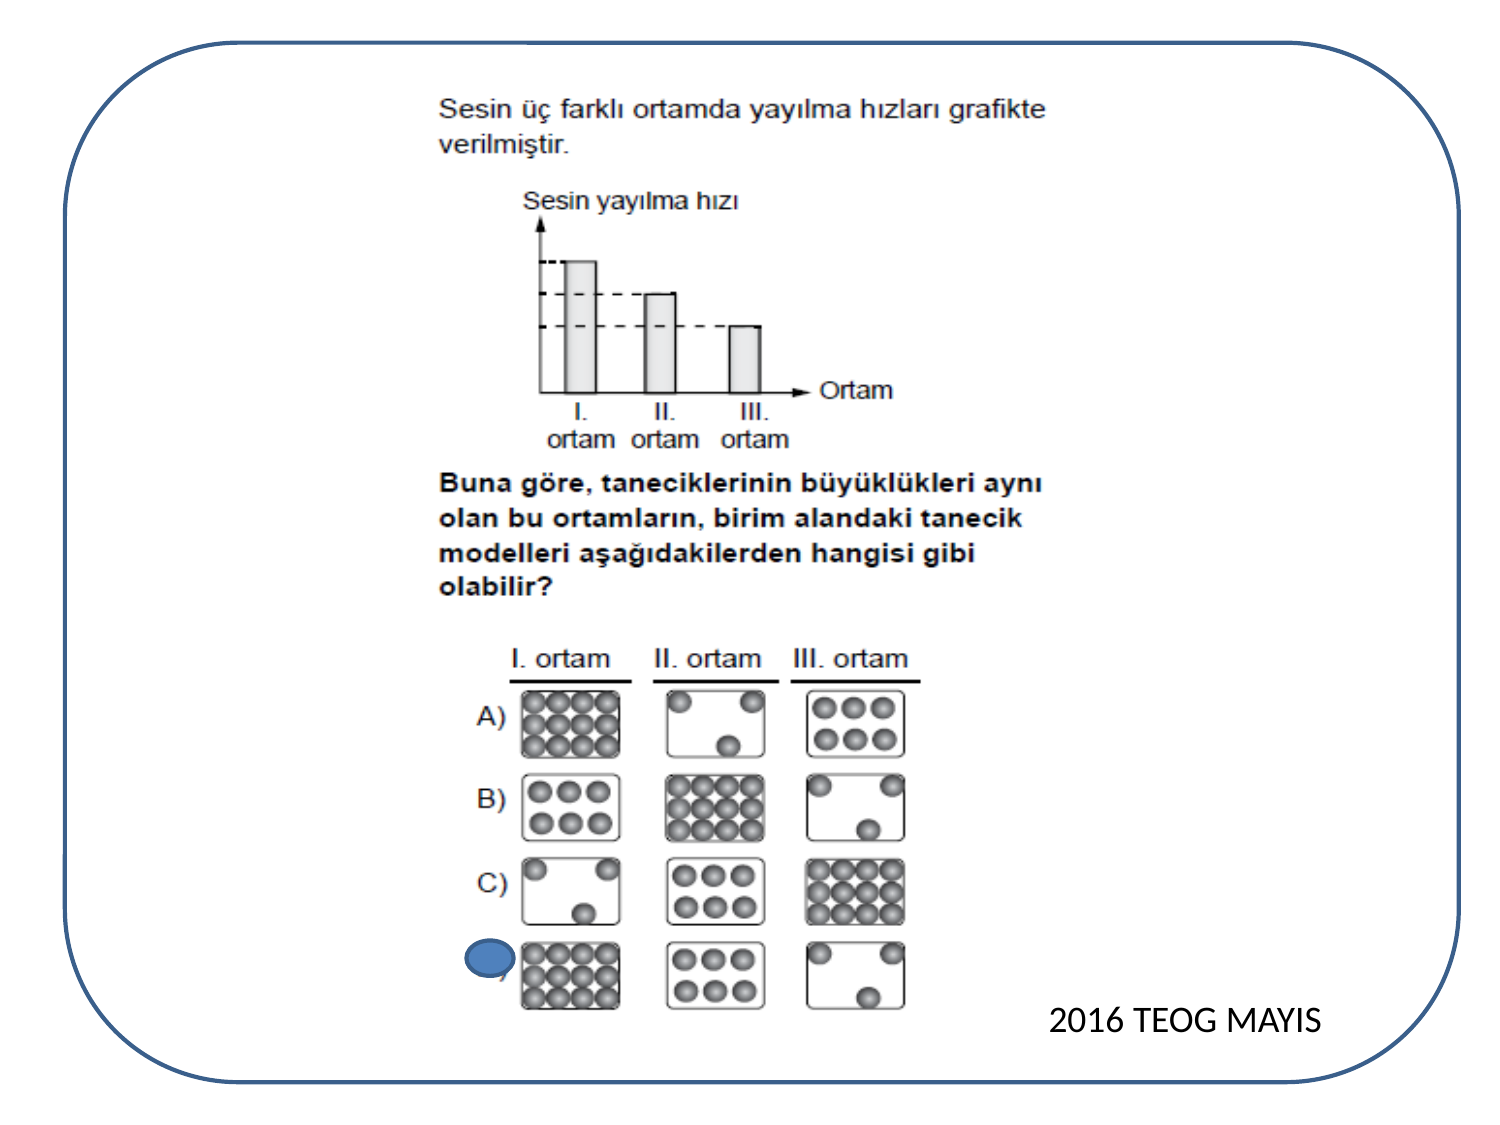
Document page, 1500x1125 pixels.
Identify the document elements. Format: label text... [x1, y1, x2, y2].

text_box 2016 TEOG MAYIS [1033, 987, 1344, 1093]
text_box [62, 40, 1461, 1085]
picture [418, 77, 1080, 1033]
